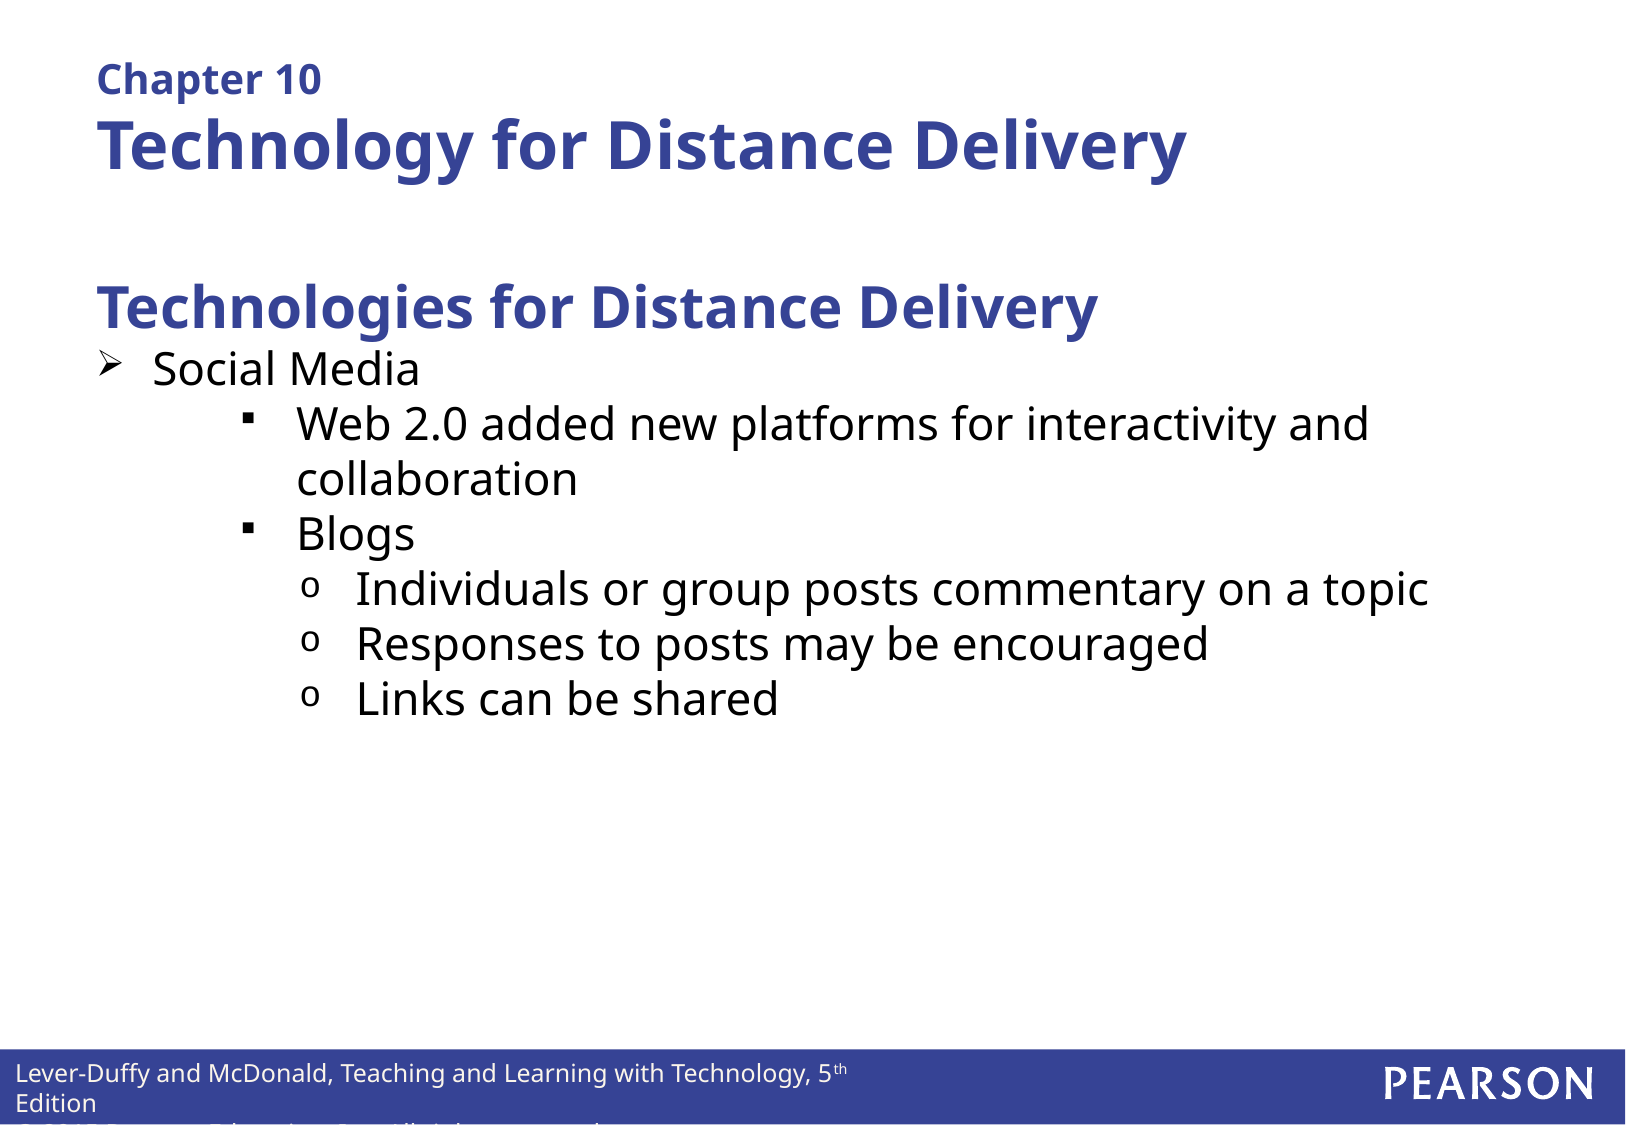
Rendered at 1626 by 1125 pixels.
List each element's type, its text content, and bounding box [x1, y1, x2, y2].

list Technologies for Distance Delivery Social Media Web 2.0 added new platforms for interactivity and collaboration Blogs Individuals or group posts commentary on a topic Responses to posts may be encouraged Links can be shared [81, 262, 1544, 1005]
title Chapter 10 Technology for Distance Delivery [81, 45, 1544, 233]
